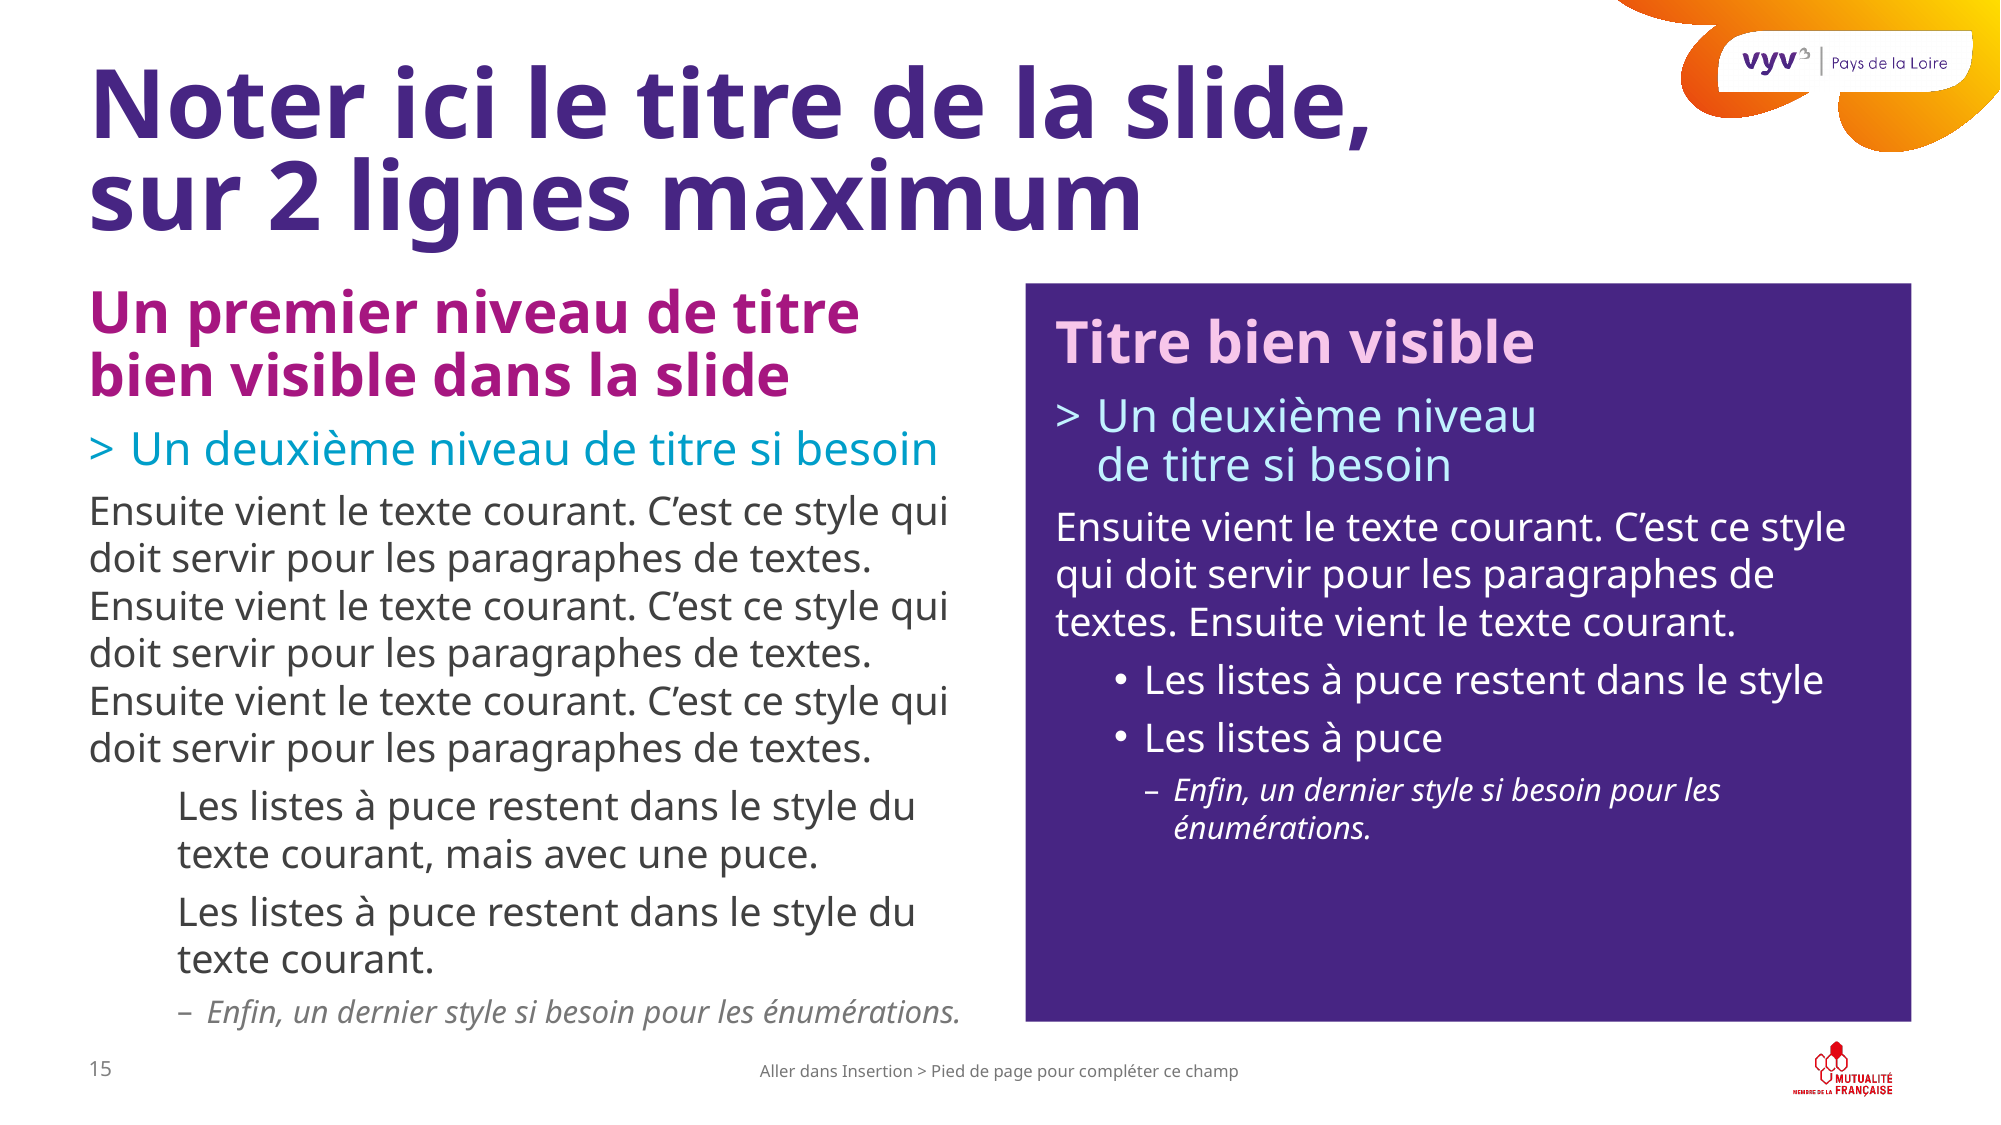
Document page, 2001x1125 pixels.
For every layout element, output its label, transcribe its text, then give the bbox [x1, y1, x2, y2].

list Un premier niveau de titre bien visible dans la slide Un deuxième niveau de titre si besoin Ensuite vient le texte courant. C’est ce style qui doit servir pour les paragraphes de textes. Ensuite vient le texte courant. C’est ce style qui doit servir pour les paragraphes de textes. Ensuite vient le texte courant. C’est ce style qui doit servir pour les paragraphes de textes. Les listes à puce restent dans le style du texte courant, mais avec une puce. Les listes à puce restent dans le style du texte courant. Enfin, un dernier style si besoin pour les énumérations. [88, 283, 975, 1022]
footer Aller dans Insertion > Pied de page pour compléter ce champ [207, 1063, 1794, 1085]
list Titre bien visible Un deuxième niveau de titre si besoin Ensuite vient le texte courant. C’est ce style qui doit servir pour les paragraphes de textes. Ensuite vient le texte courant. Les listes à puce restent dans le style Les listes à puce Enfin, un dernier style si besoin pour les énumérations. [1025, 283, 1912, 1022]
picture [1773, 1022, 1912, 1114]
title Noter ici le titre de la slide, sur 2 lignes maximum [88, 59, 1912, 254]
slide_number 15 [88, 1063, 207, 1085]
picture [1713, 24, 1977, 98]
